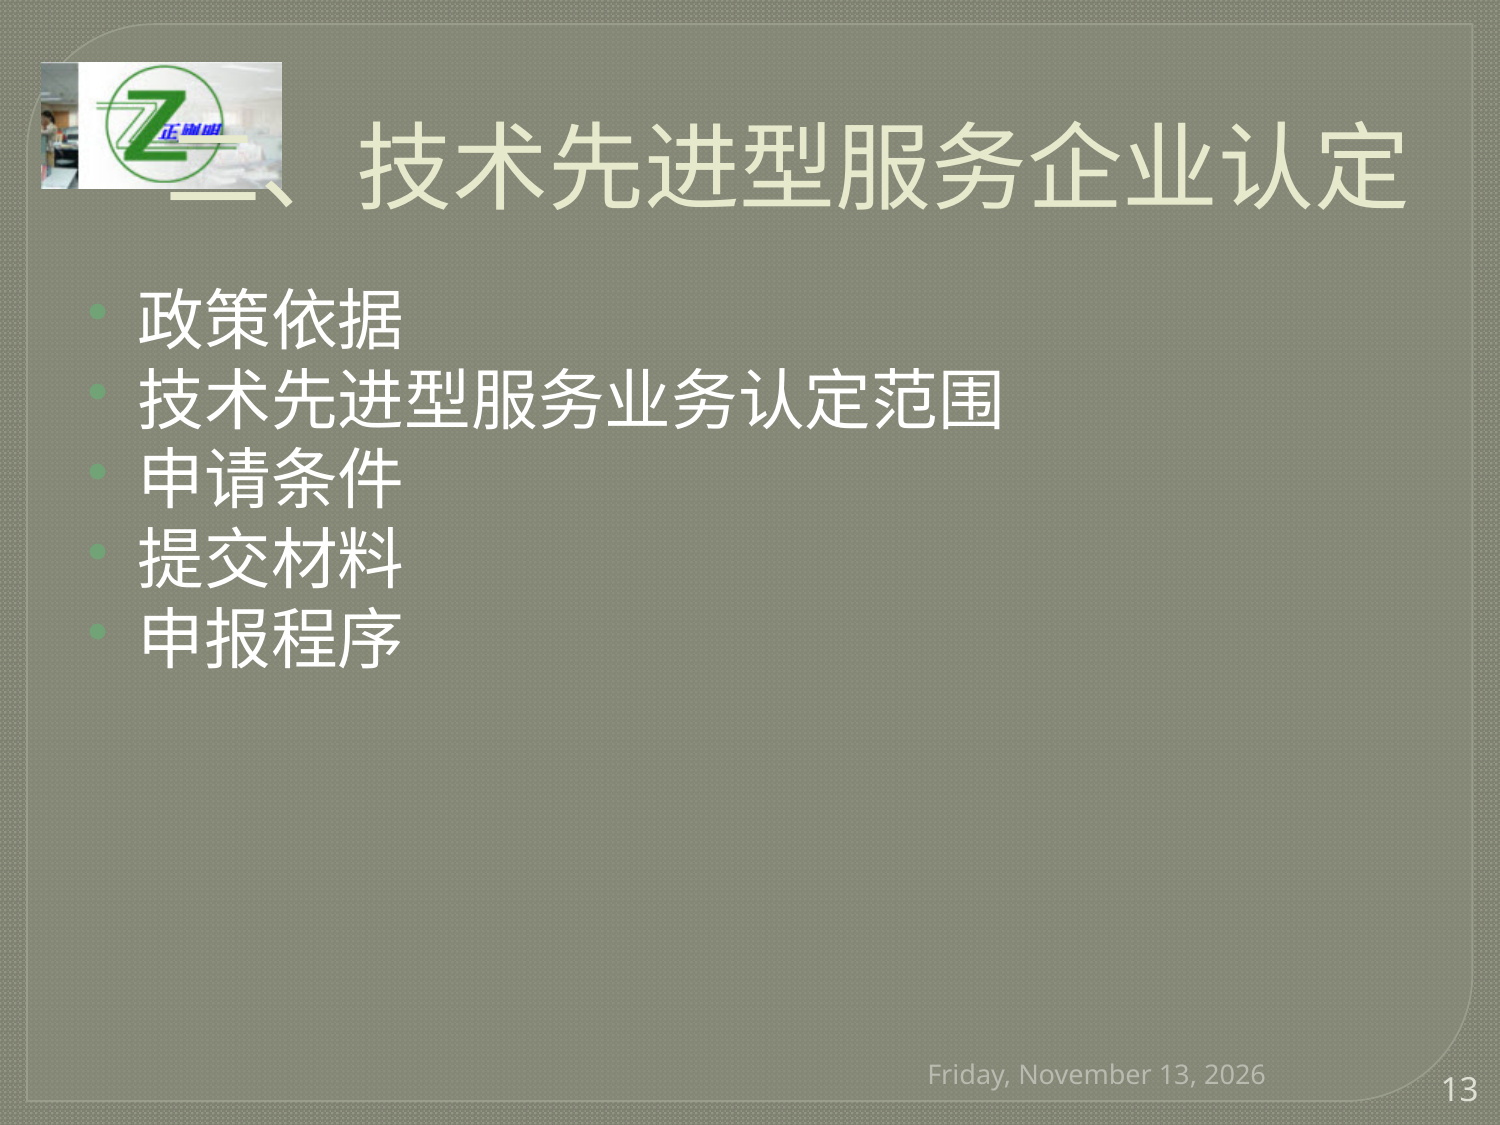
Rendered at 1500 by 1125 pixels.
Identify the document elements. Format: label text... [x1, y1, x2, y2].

picture [41, 62, 75, 189]
title 二、技术先进型服务企业认定 [75, 41, 1425, 230]
list 政策依据 技术先进型服务业务认定范围 申请条件 提交材料 申报程序 [75, 270, 1425, 1013]
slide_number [912, 1050, 1405, 1095]
slide_number 13 [1417, 1068, 1494, 1114]
